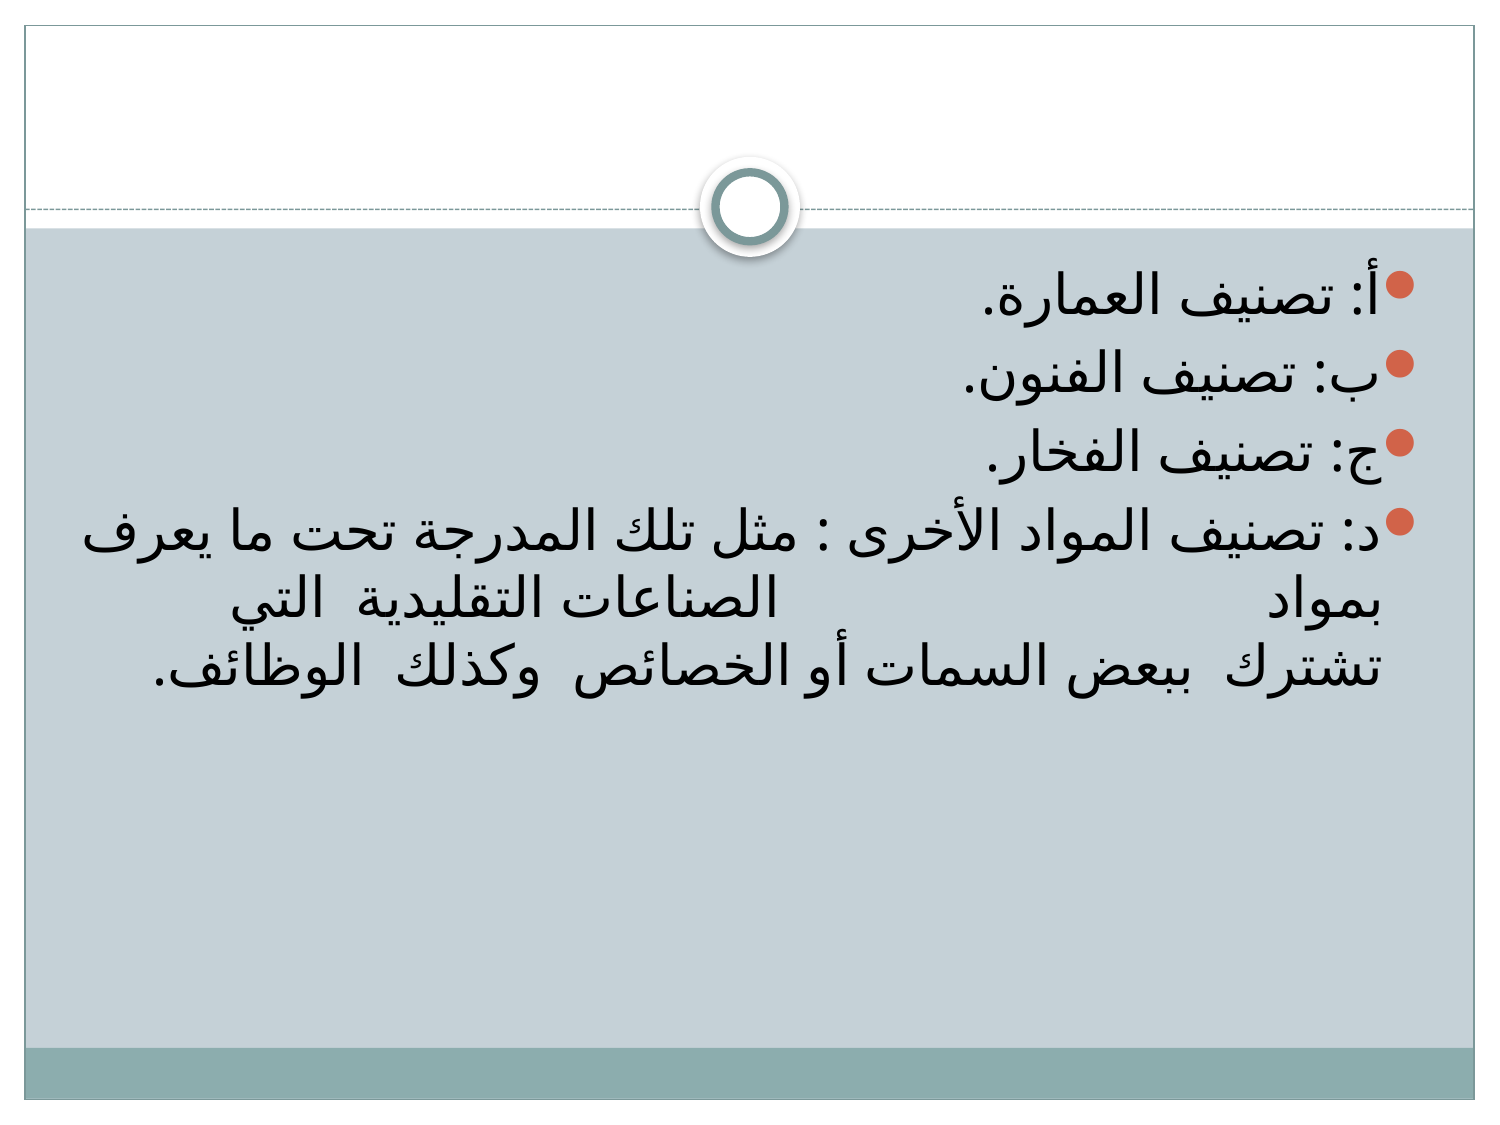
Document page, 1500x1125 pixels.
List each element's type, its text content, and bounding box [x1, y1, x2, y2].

list أ: تصنيف العمارة. ب: تصنيف الفنون. ج: تصنيف الفخار. د: تصنيف المواد الأخرى : مثل تلك المدرجة تحت ما يعرف بمواد الصناعات التقليدية التي تشترك ببعض السمات أو الخصائص وكذلك الوظائف. [49, 250, 1445, 1001]
